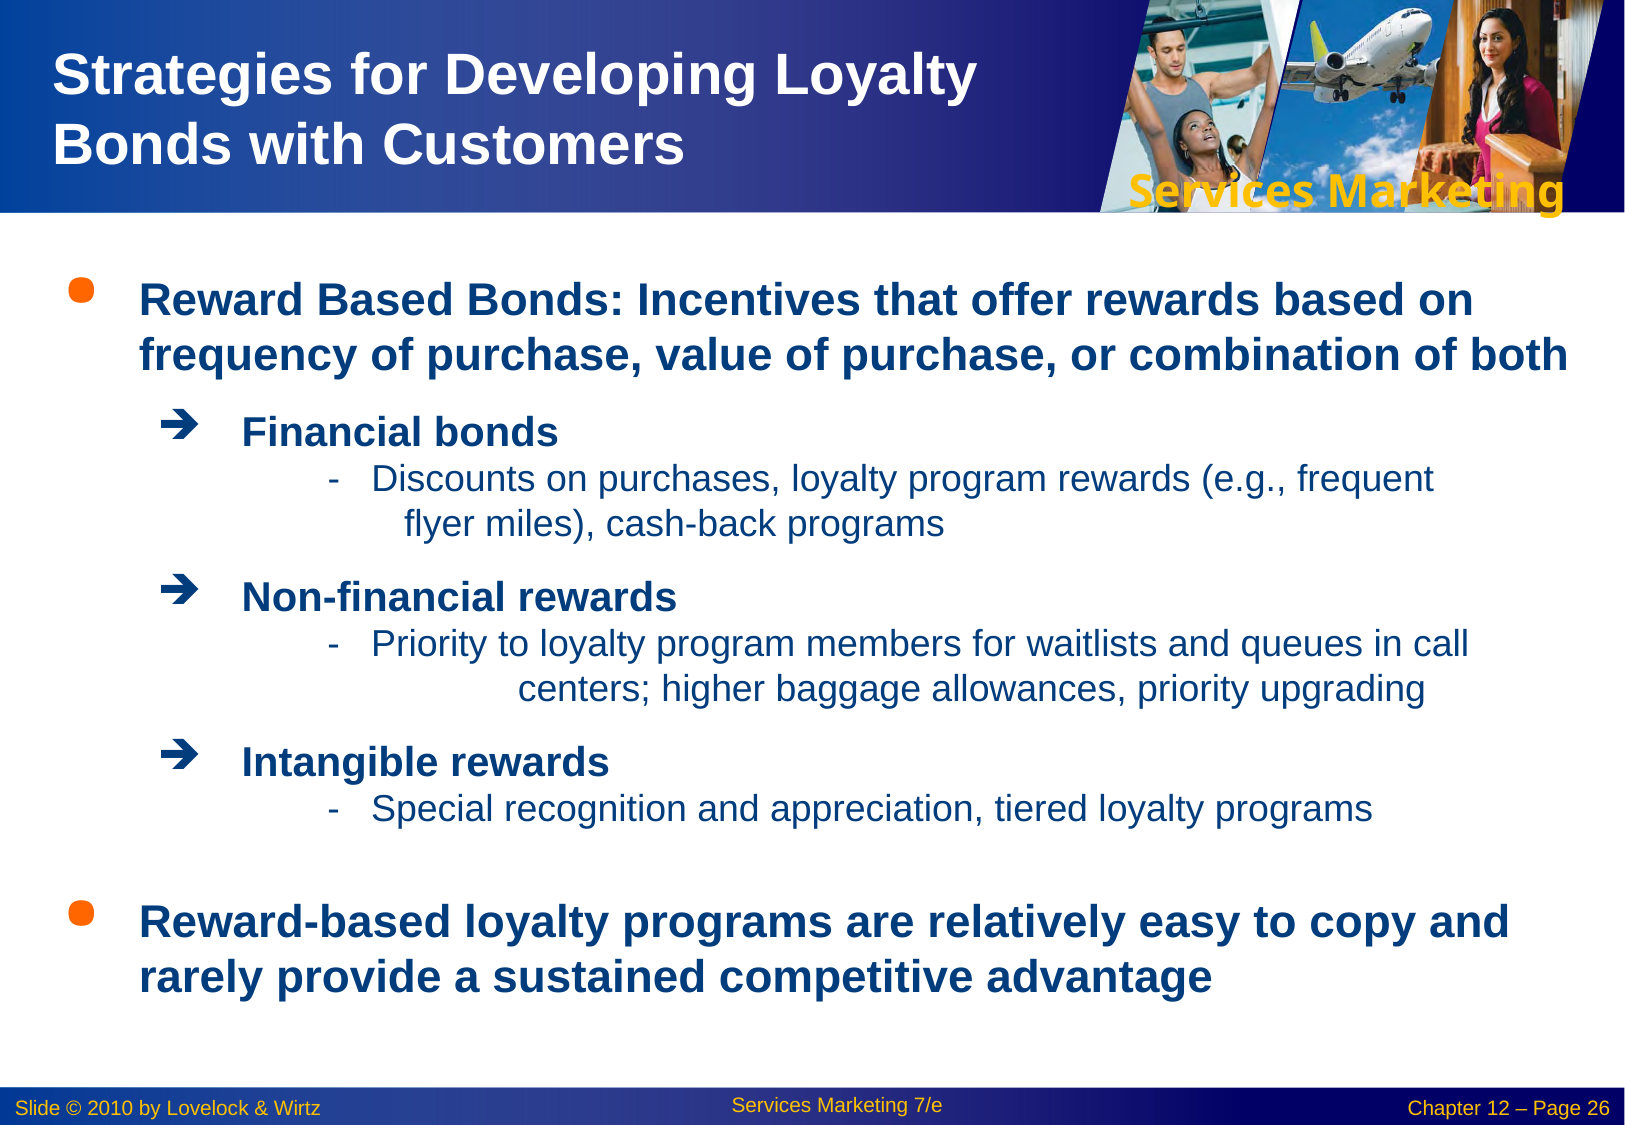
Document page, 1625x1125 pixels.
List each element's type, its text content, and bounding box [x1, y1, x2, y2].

picture [1546, 187, 1556, 202]
picture [1162, 186, 1172, 192]
list Reward Based Bonds: Incentives that offer rewards based on frequency of purchase, value of purchase, or combination of both Financial bonds - Discounts on purchases, loyalty program rewards (e.g., frequent flyer miles), cash-back programs Non-financial rewards - Priority to loyalty program members for waitlists and queues in call centers; higher baggage allowances, priority upgrading Intangible rewards - Special recognition and appreciation, tiered loyalty programs Reward-based loyalty programs are relatively easy to copy and rarely provide a sustained competitive advantage [49, 261, 1588, 1051]
picture [1100, 0, 1604, 213]
title Strategies for Developing Loyalty Bonds with Customers [36, 37, 1088, 176]
